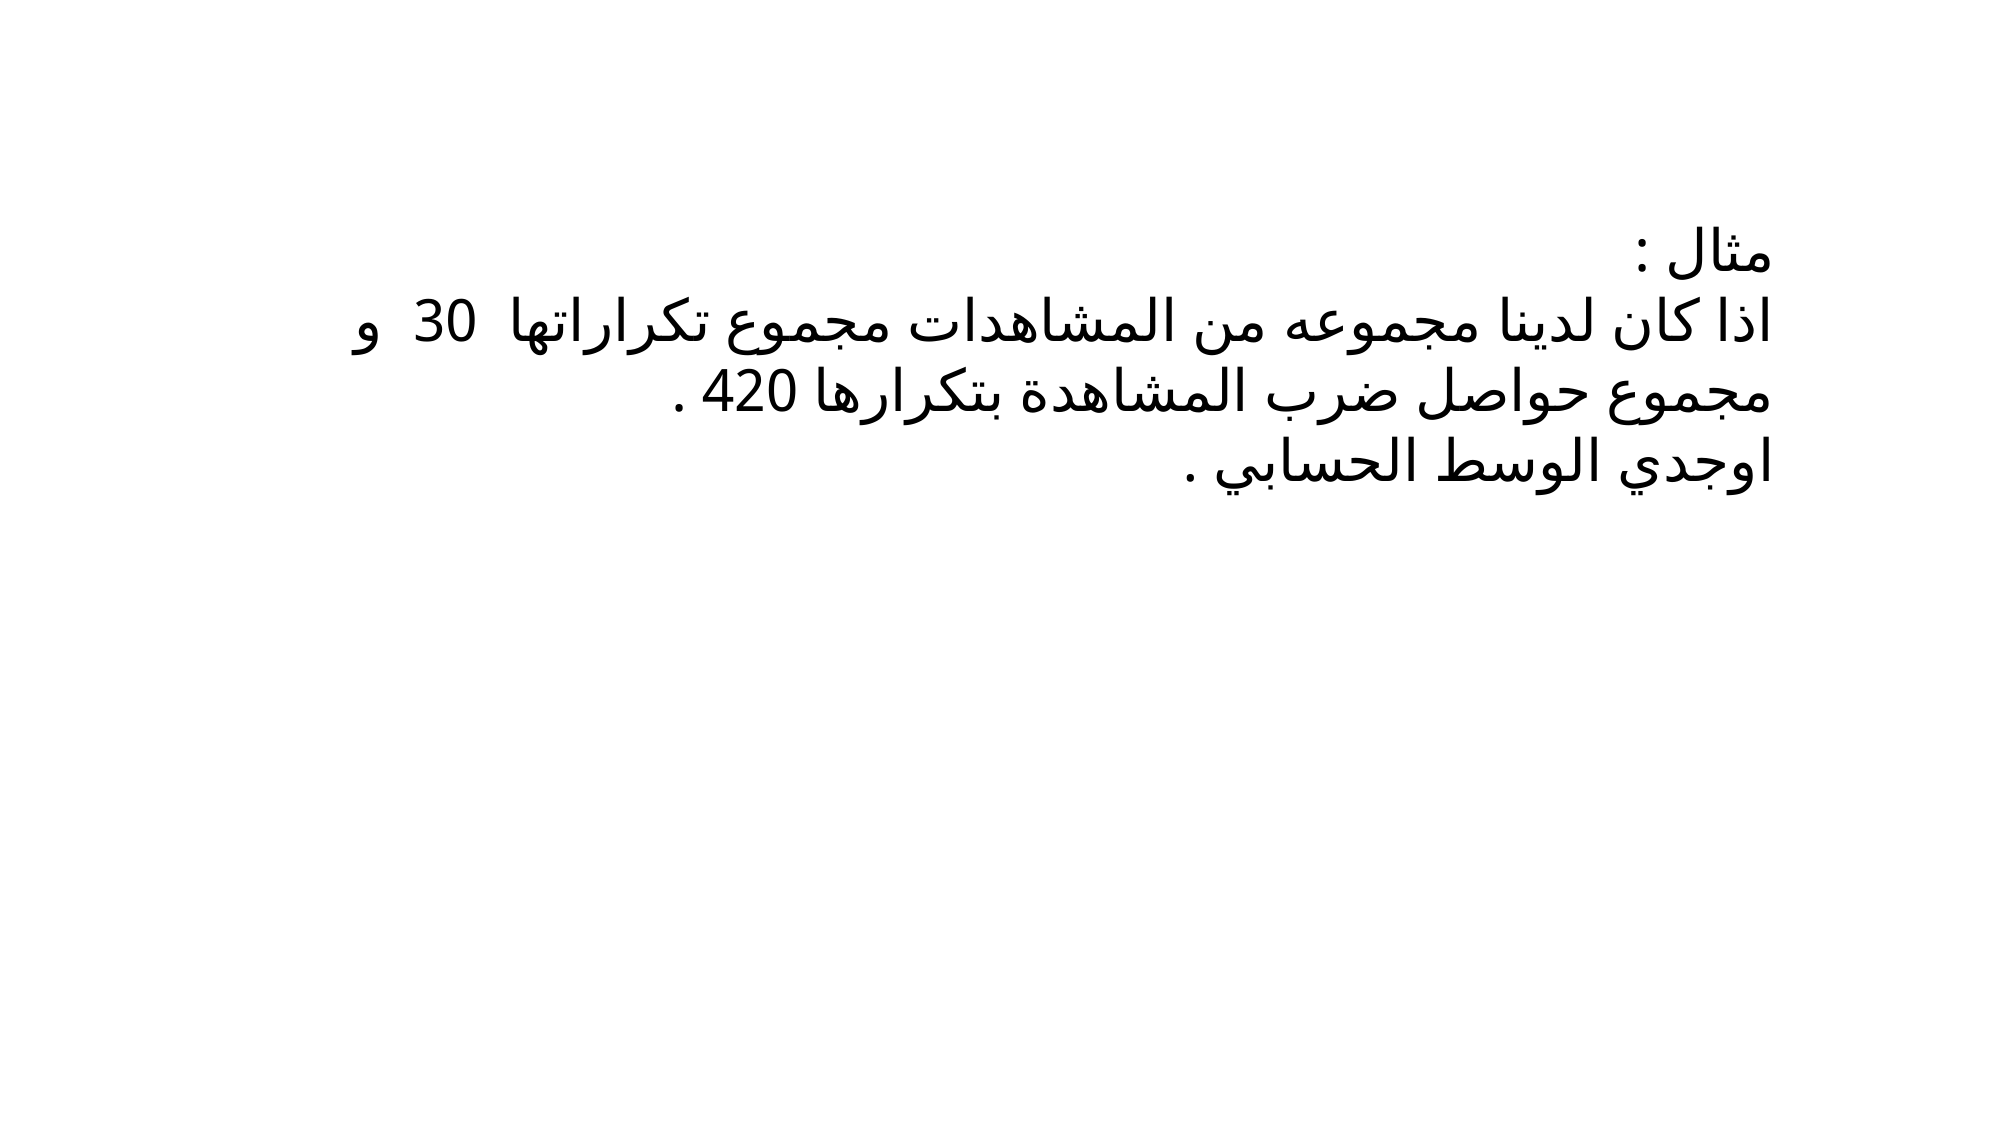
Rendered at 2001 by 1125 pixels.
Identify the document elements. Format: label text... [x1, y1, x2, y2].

text_box مثال : اذا كان لدينا مجموعه من المشاهدات مجموع تكراراتها 30 و مجموع حواصل ضرب المشاهدة بتكرارها 420 . اوجدي الوسط الحسابي . [244, 206, 1790, 501]
